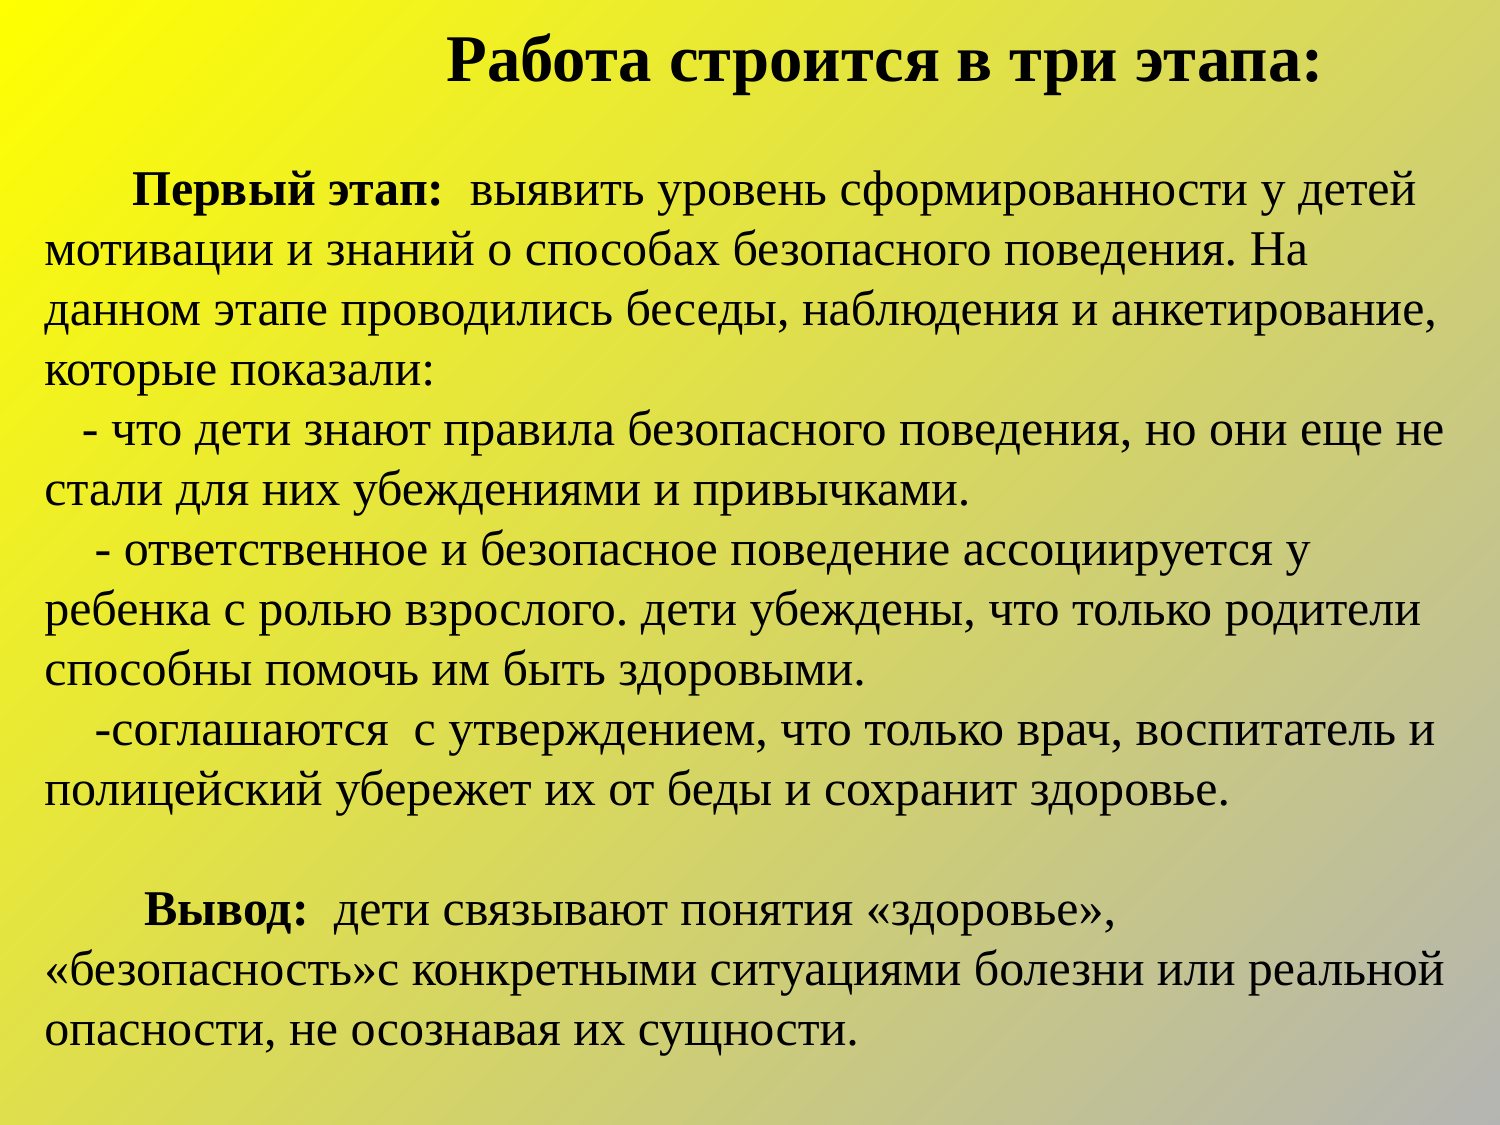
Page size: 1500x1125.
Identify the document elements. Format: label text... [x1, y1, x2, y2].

text_box Работа строится в три этапа: Первый этап: выявить уровень сформированности у детей мотивации и знаний о способах безопасного поведения. На данном этапе проводились беседы, наблюдения и анкетирование, которые показали: - что дети знают правила безопасного поведения, но они еще не стали для них убеждениями и привычками. - ответственное и безопасное поведение ассоциируется у ребенка с ролью взрослого. дети убеждены, что только родители способны помочь им быть здоровыми. -соглашаются с утверждением, что только врач, воспитатель и полицейский убережет их от беды и сохранит здоровье. Вывод: дети связывают понятия «здоровье», «безопасность»с конкретными ситуациями болезни или реальной опасности, не осознавая их сущности. [29, 7, 1471, 1063]
